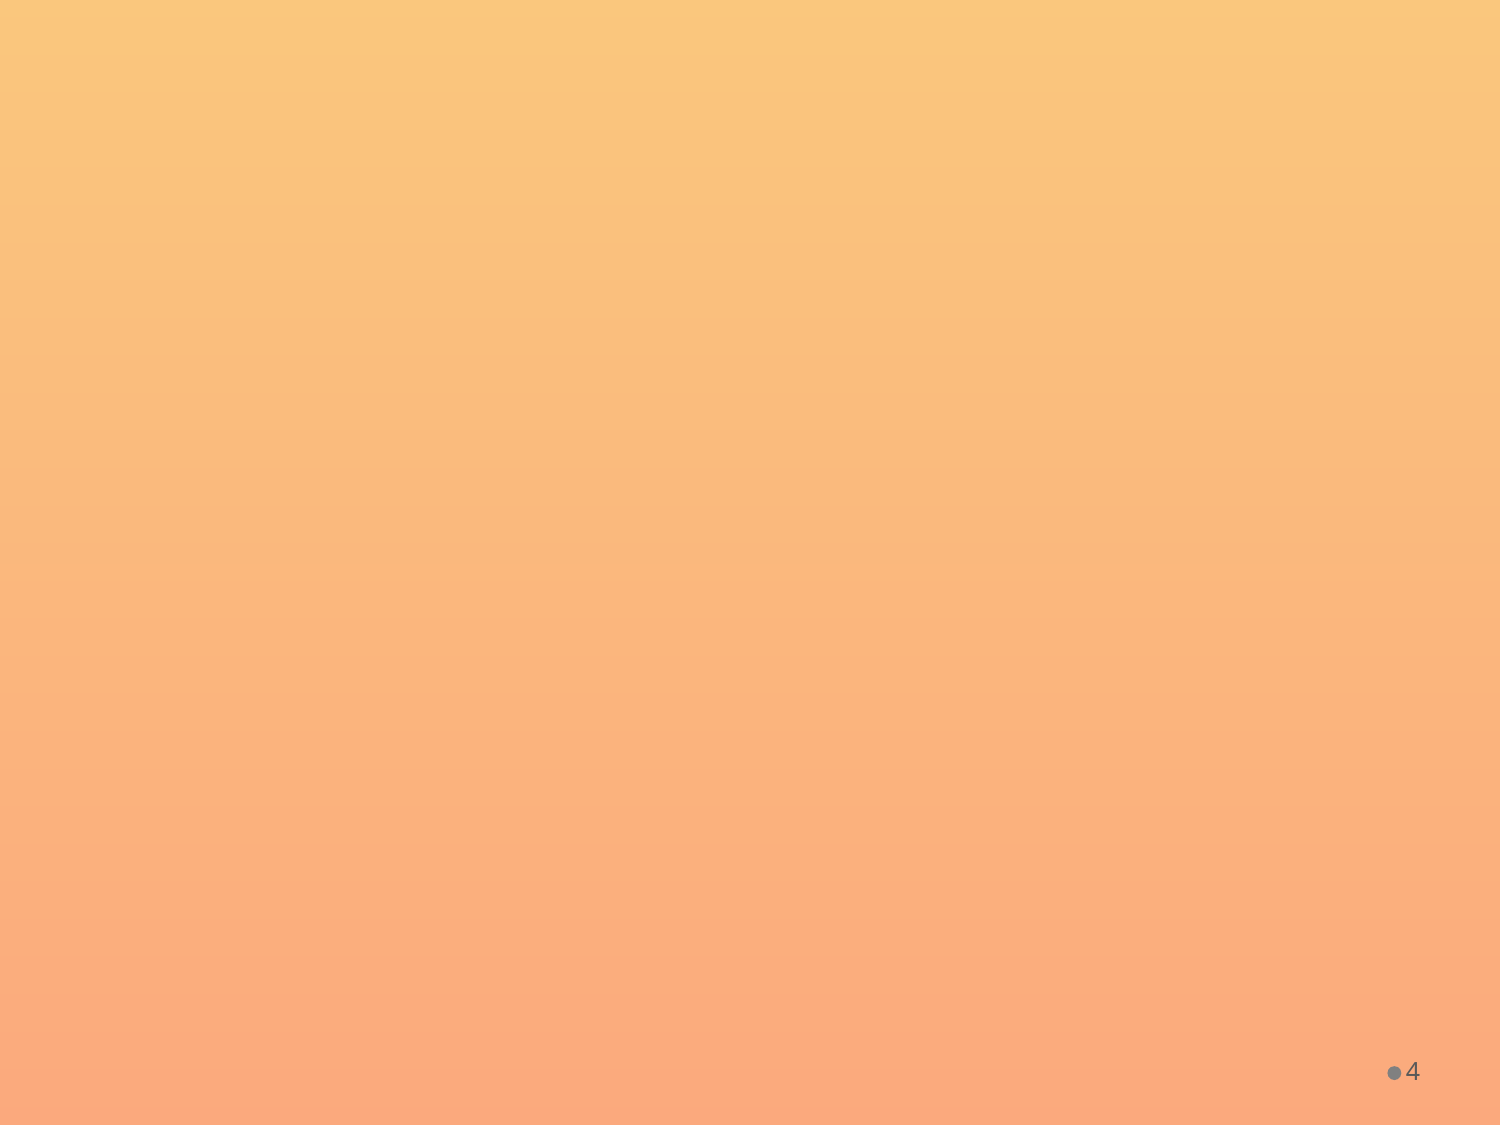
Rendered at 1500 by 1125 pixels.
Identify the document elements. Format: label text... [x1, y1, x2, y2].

slide_number 4 [1401, 1042, 1494, 1103]
